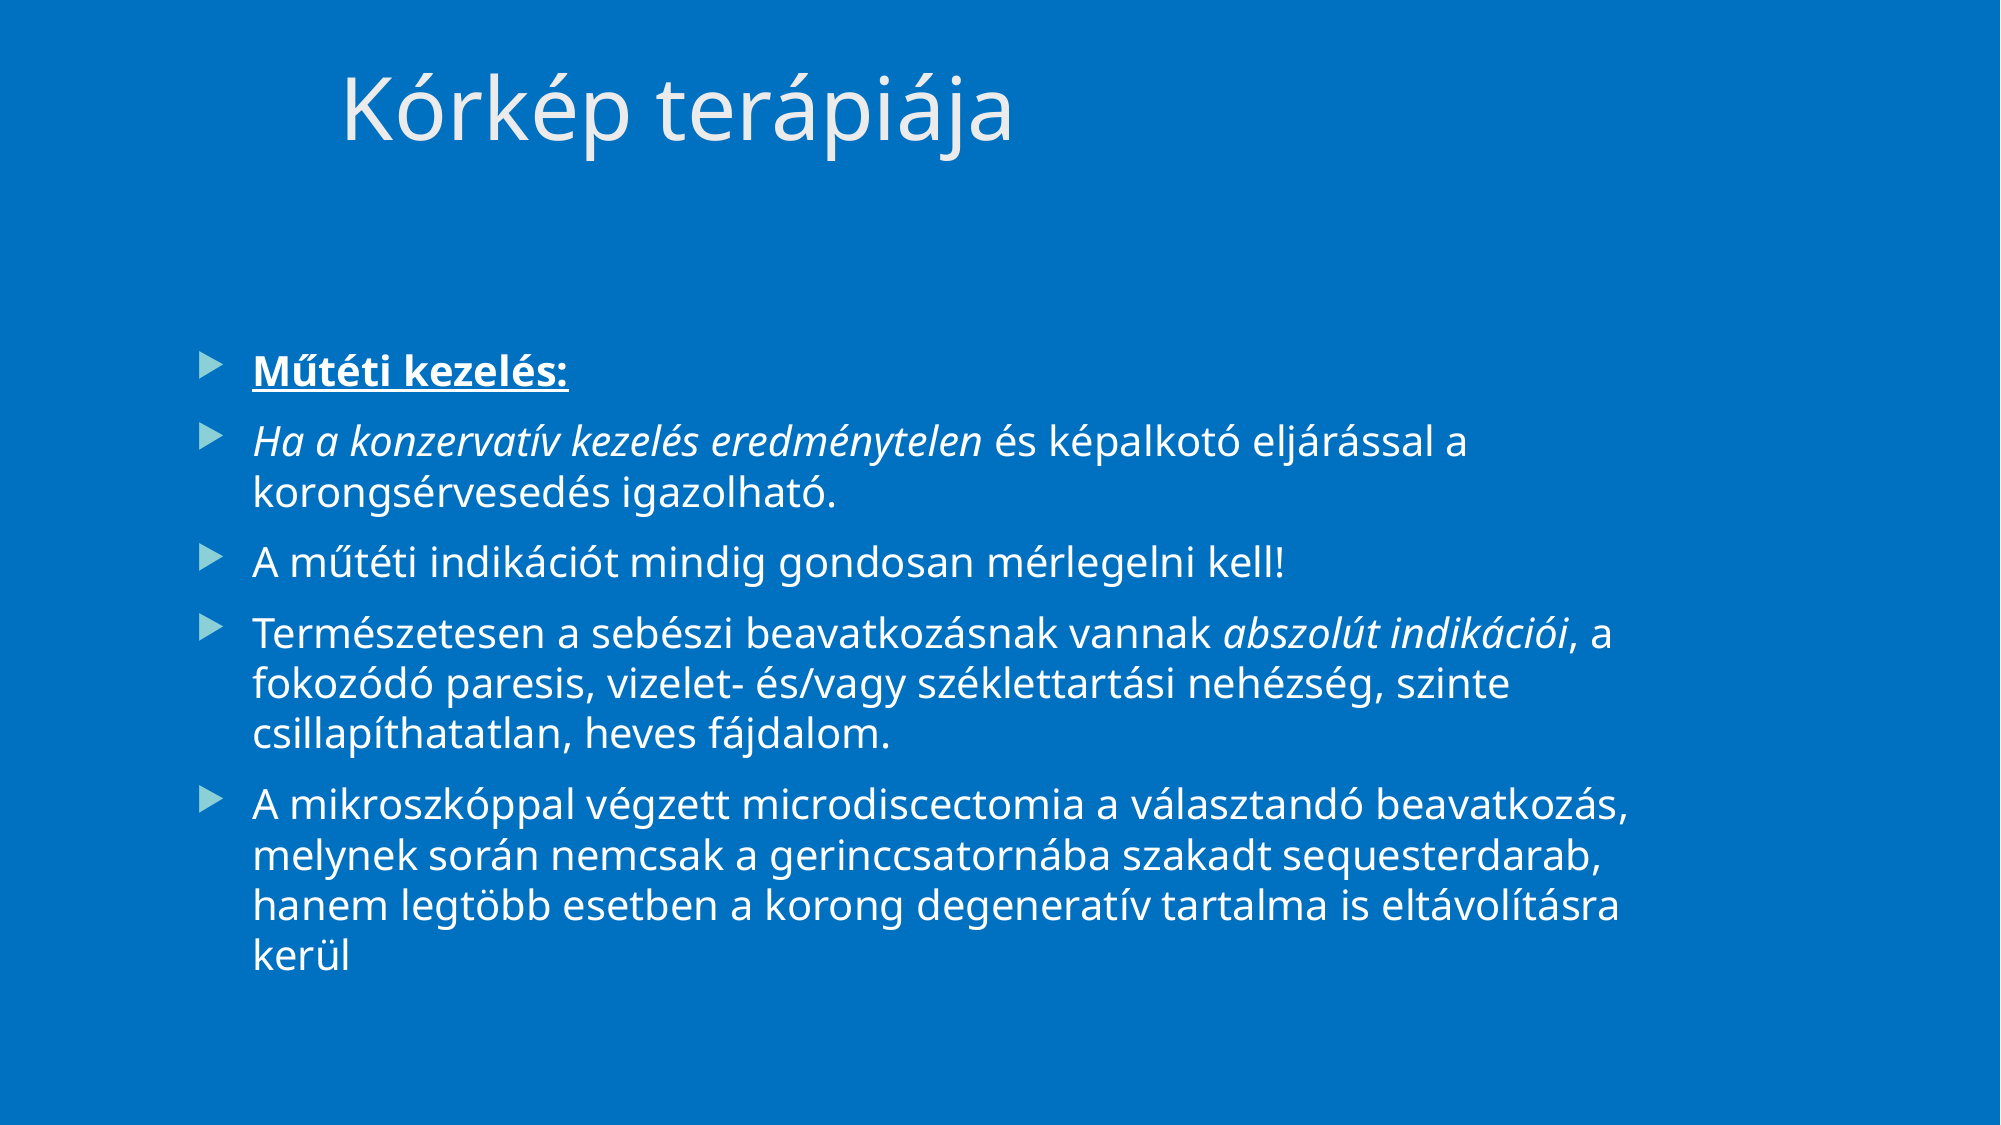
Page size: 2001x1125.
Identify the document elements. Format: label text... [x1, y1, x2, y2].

list Műtéti kezelés: Ha a konzervatív kezelés eredménytelen és képalkotó eljárással a korongsérvesedés igazolható. A műtéti indikációt mindig gondosan mérlegelni kell! Természetesen a sebészi beavatkozásnak vannak abszolút indikációi, a fokozódó paresis, vizelet- és/vagy széklettartási nehézség, szinte csillapíthatatlan, heves fájdalom. A mikroszkóppal végzett microdiscectomia a választandó beavatkozás, melynek során nemcsak a gerinccsatornába szakadt sequesterdarab, hanem legtöbb esetben a korong degeneratív tartalma is eltávolításra kerül [181, 336, 1649, 1025]
title Kórkép terápiája [324, 45, 1675, 233]
